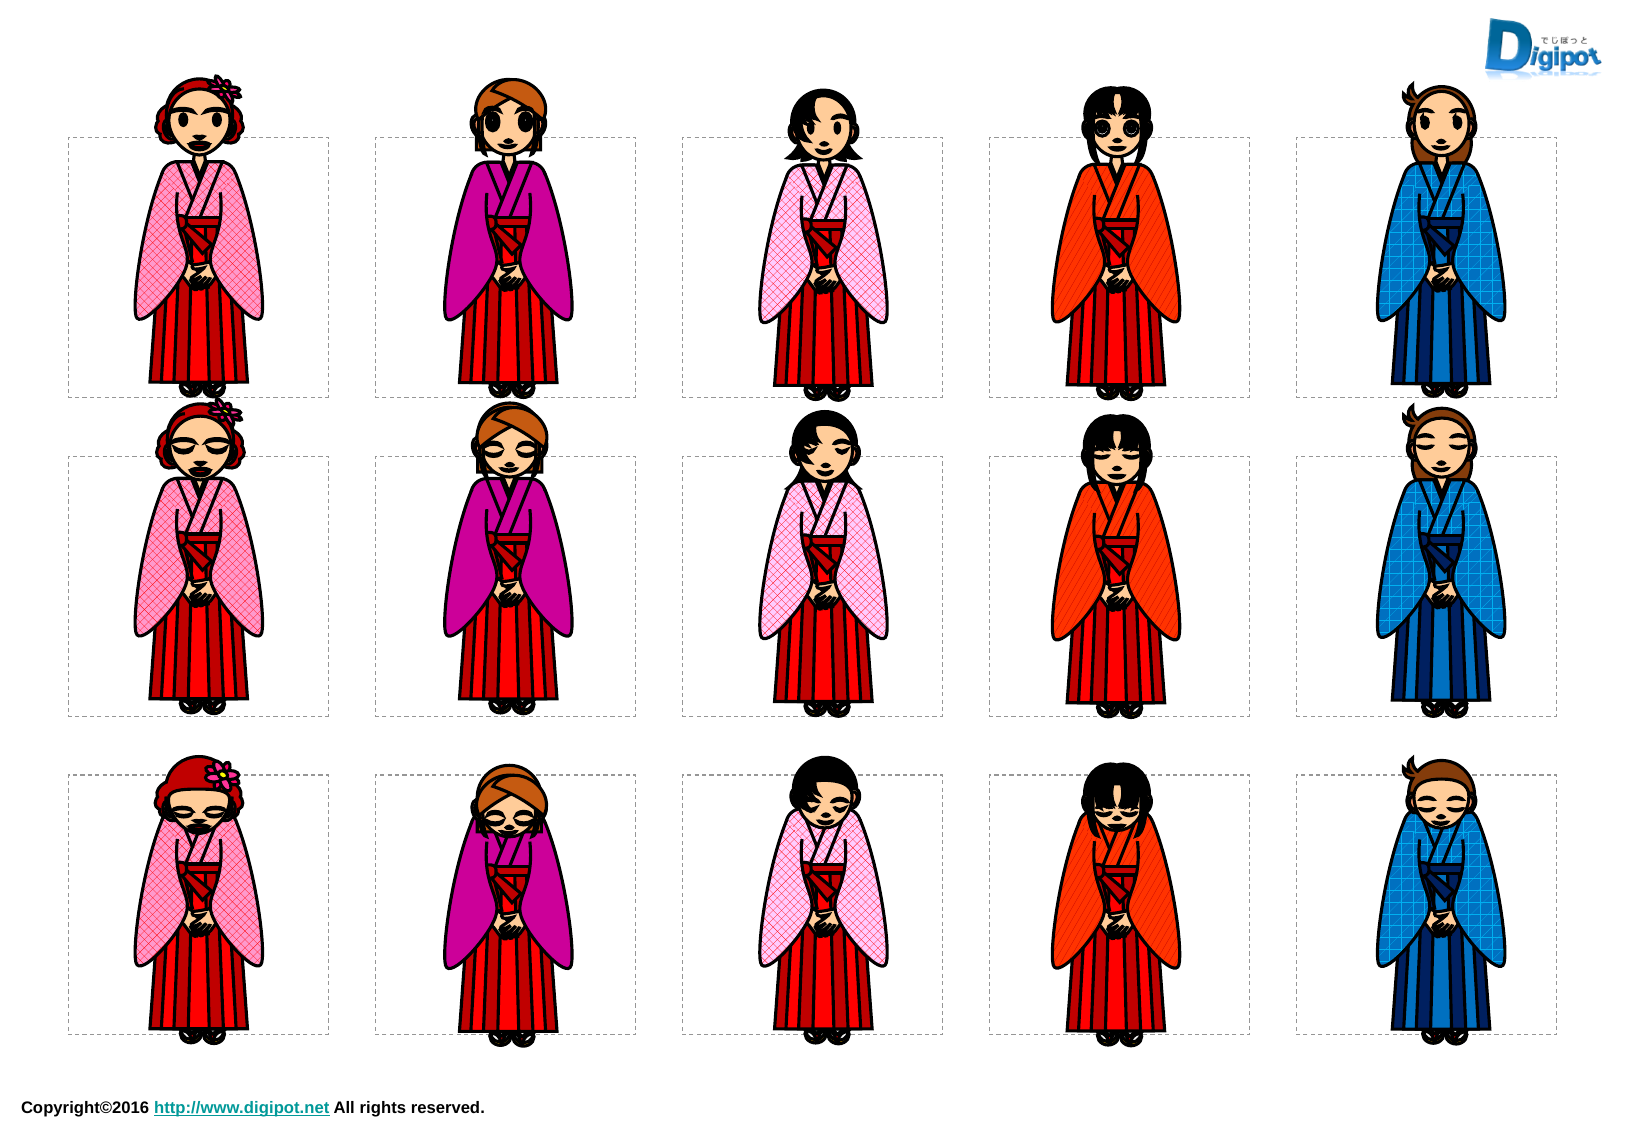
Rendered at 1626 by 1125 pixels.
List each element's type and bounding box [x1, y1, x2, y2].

text_box [765, 89, 882, 401]
text_box [1057, 87, 1175, 400]
text_box [765, 756, 882, 1044]
text_box [1057, 415, 1175, 718]
text_box [140, 78, 258, 398]
text_box [1382, 405, 1500, 718]
text_box [1057, 763, 1175, 1046]
text_box [765, 411, 882, 717]
text_box [449, 80, 567, 398]
text_box [449, 764, 567, 1047]
text_box [1382, 757, 1500, 1045]
text_box [1382, 84, 1500, 398]
text_box [449, 406, 567, 714]
text_box [140, 403, 258, 714]
text_box [140, 756, 258, 1044]
picture [1485, 18, 1602, 82]
